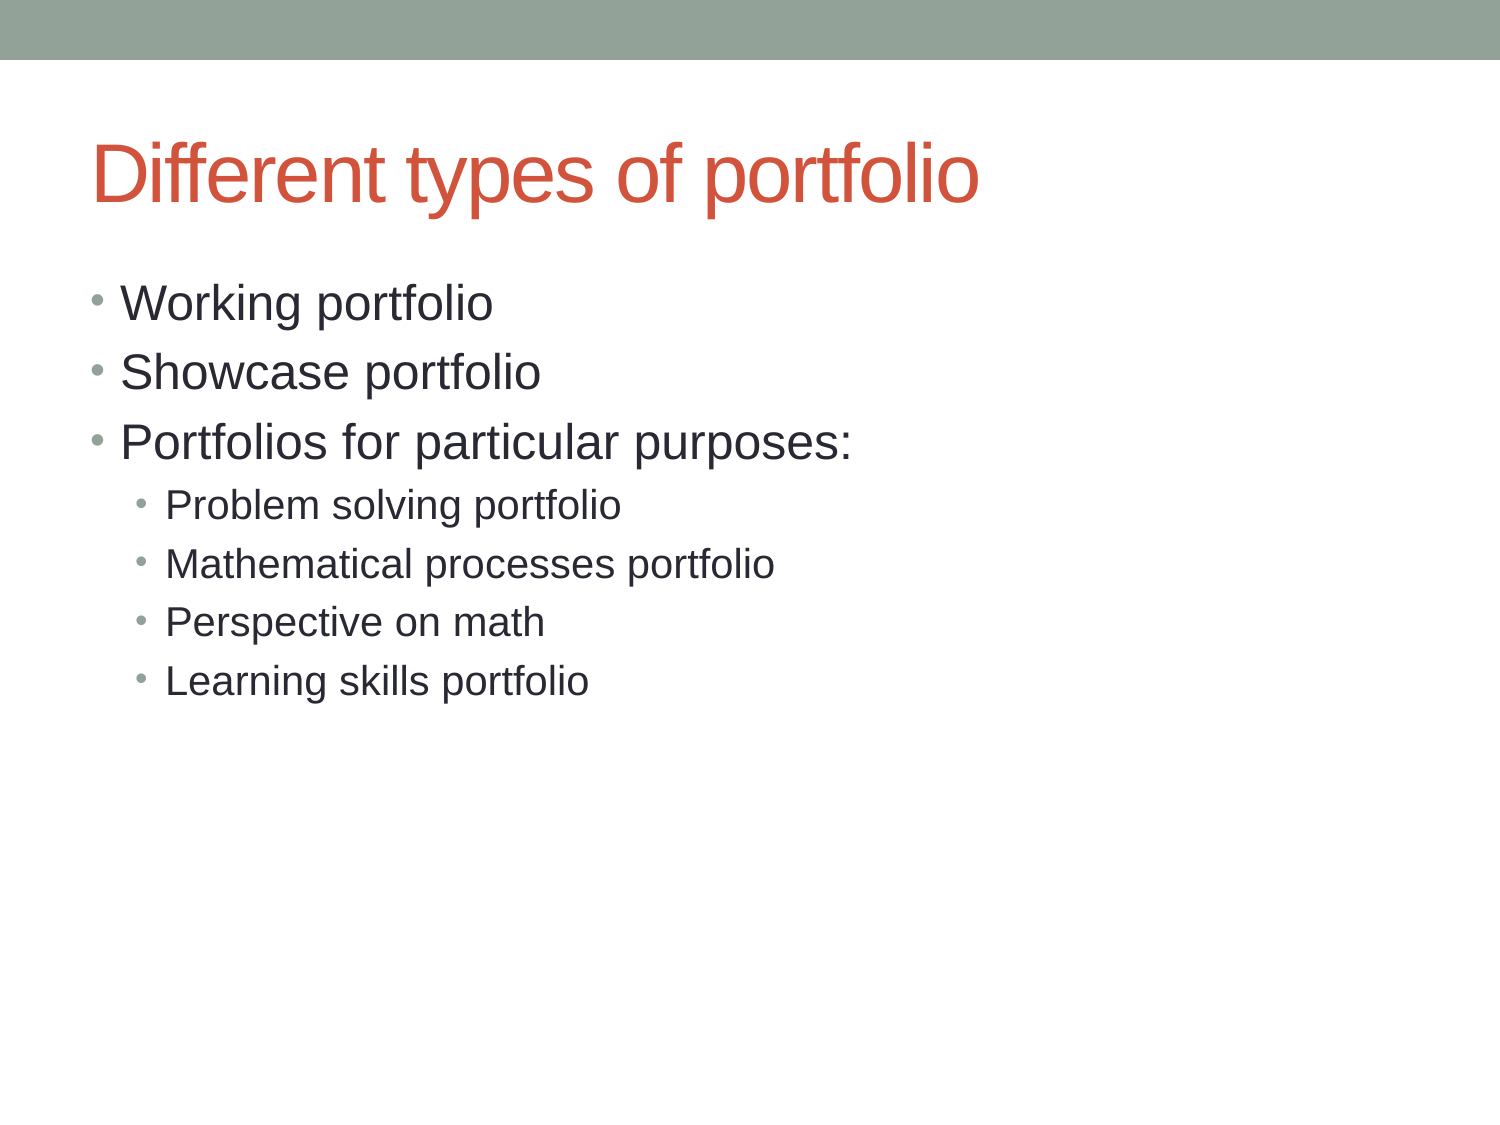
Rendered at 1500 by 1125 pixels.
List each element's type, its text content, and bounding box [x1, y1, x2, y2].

list Working portfolio Showcase portfolio Portfolios for particular purposes: Problem solving portfolio Mathematical processes portfolio Perspective on math Learning skills portfolio [75, 262, 1425, 1063]
title Different types of portfolio [75, 87, 1425, 250]
